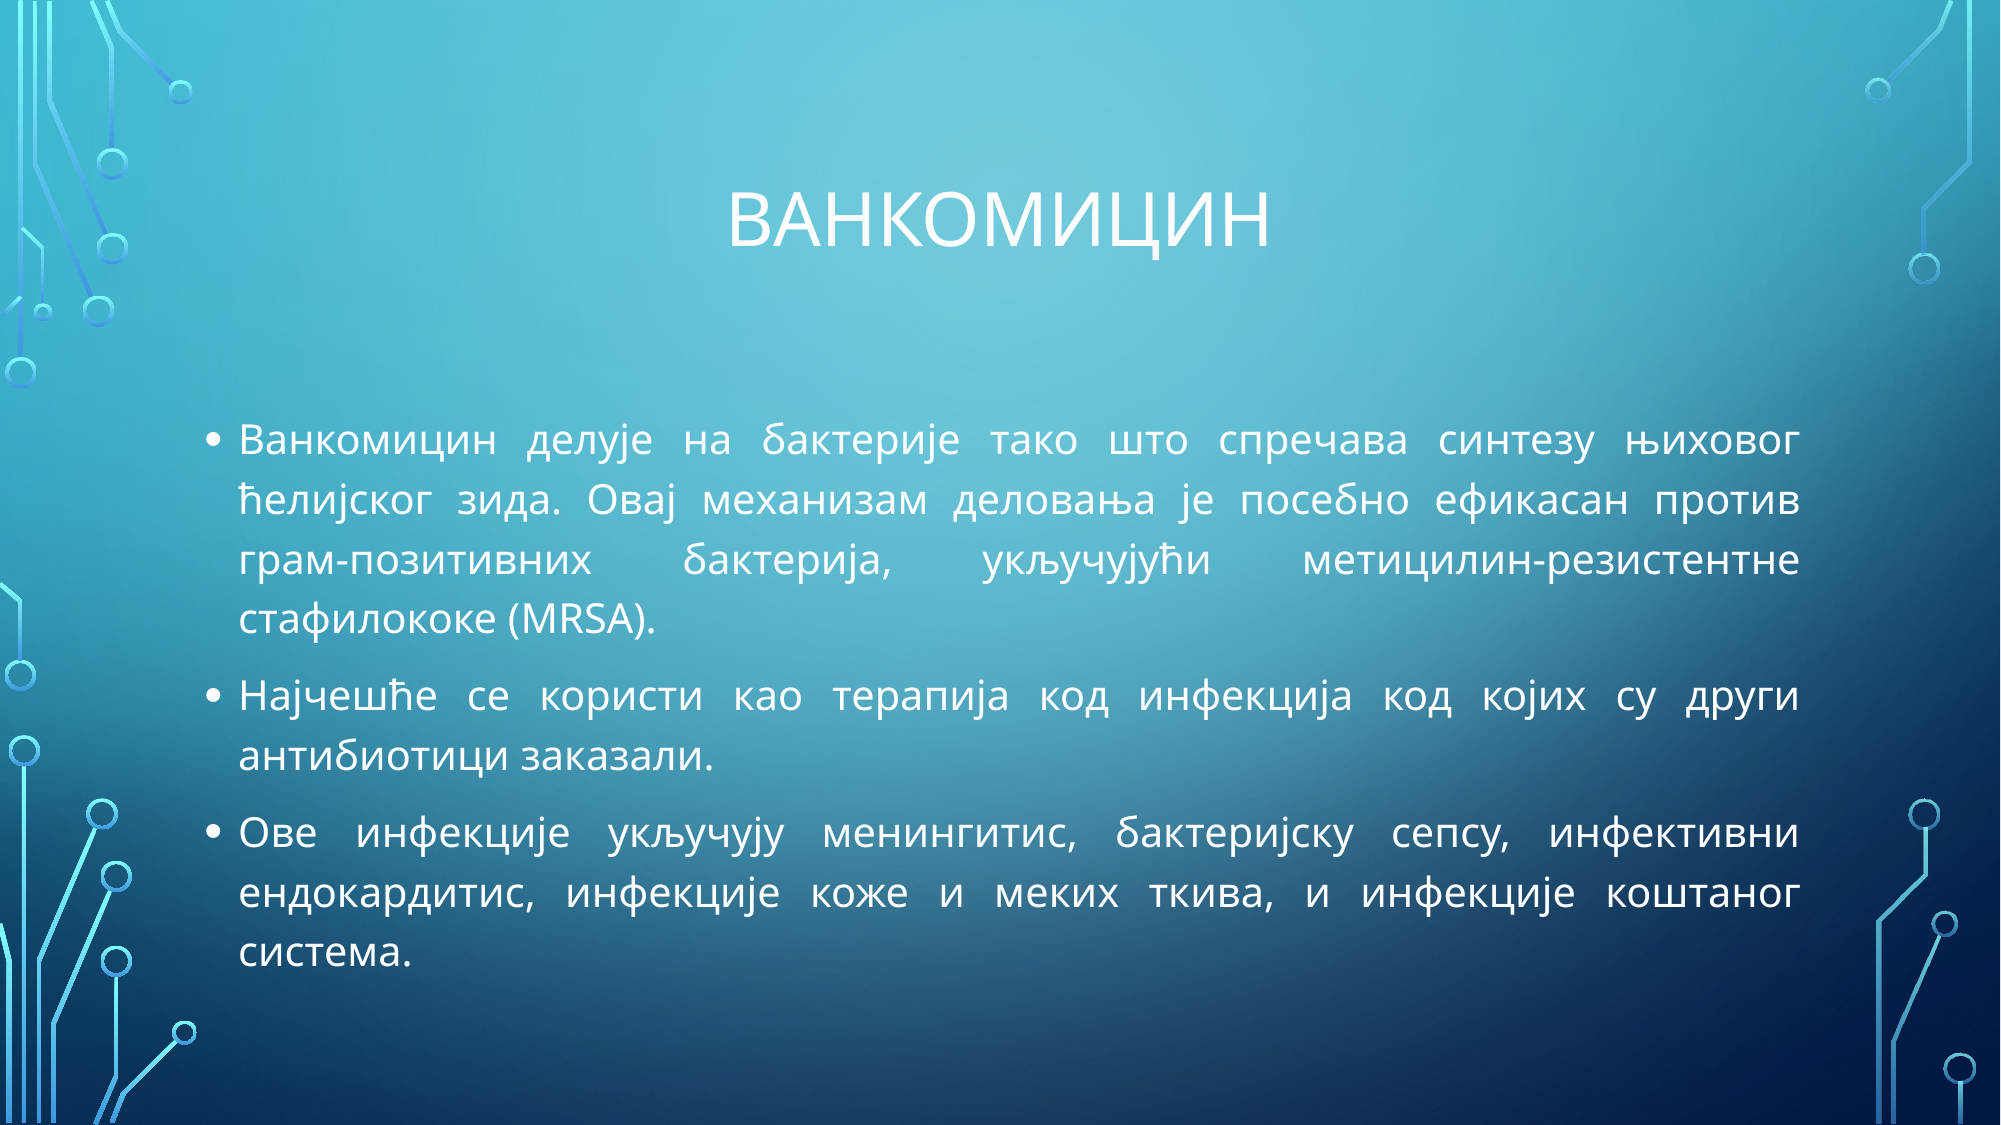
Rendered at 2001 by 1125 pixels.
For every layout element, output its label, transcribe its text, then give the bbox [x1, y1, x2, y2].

list Ванкомицин делује на бактерије тако што спречава синтезу њиховог ћелијског зида. Овај механизам деловања је посебно ефикасан против грам-позитивних бактерија, укључујући метицилин-резистентне стафилококе (MRSA). Најчешће се користи као терапија код инфекција код којих су други антибиотици заказали. Ове инфекције укључују менингитис, бактеријску сепсу, инфективни ендокардитис, инфекције коже и меких ткива, и инфекције коштаног система. [189, 395, 1818, 988]
title Ванкомицин [187, 101, 1813, 344]
